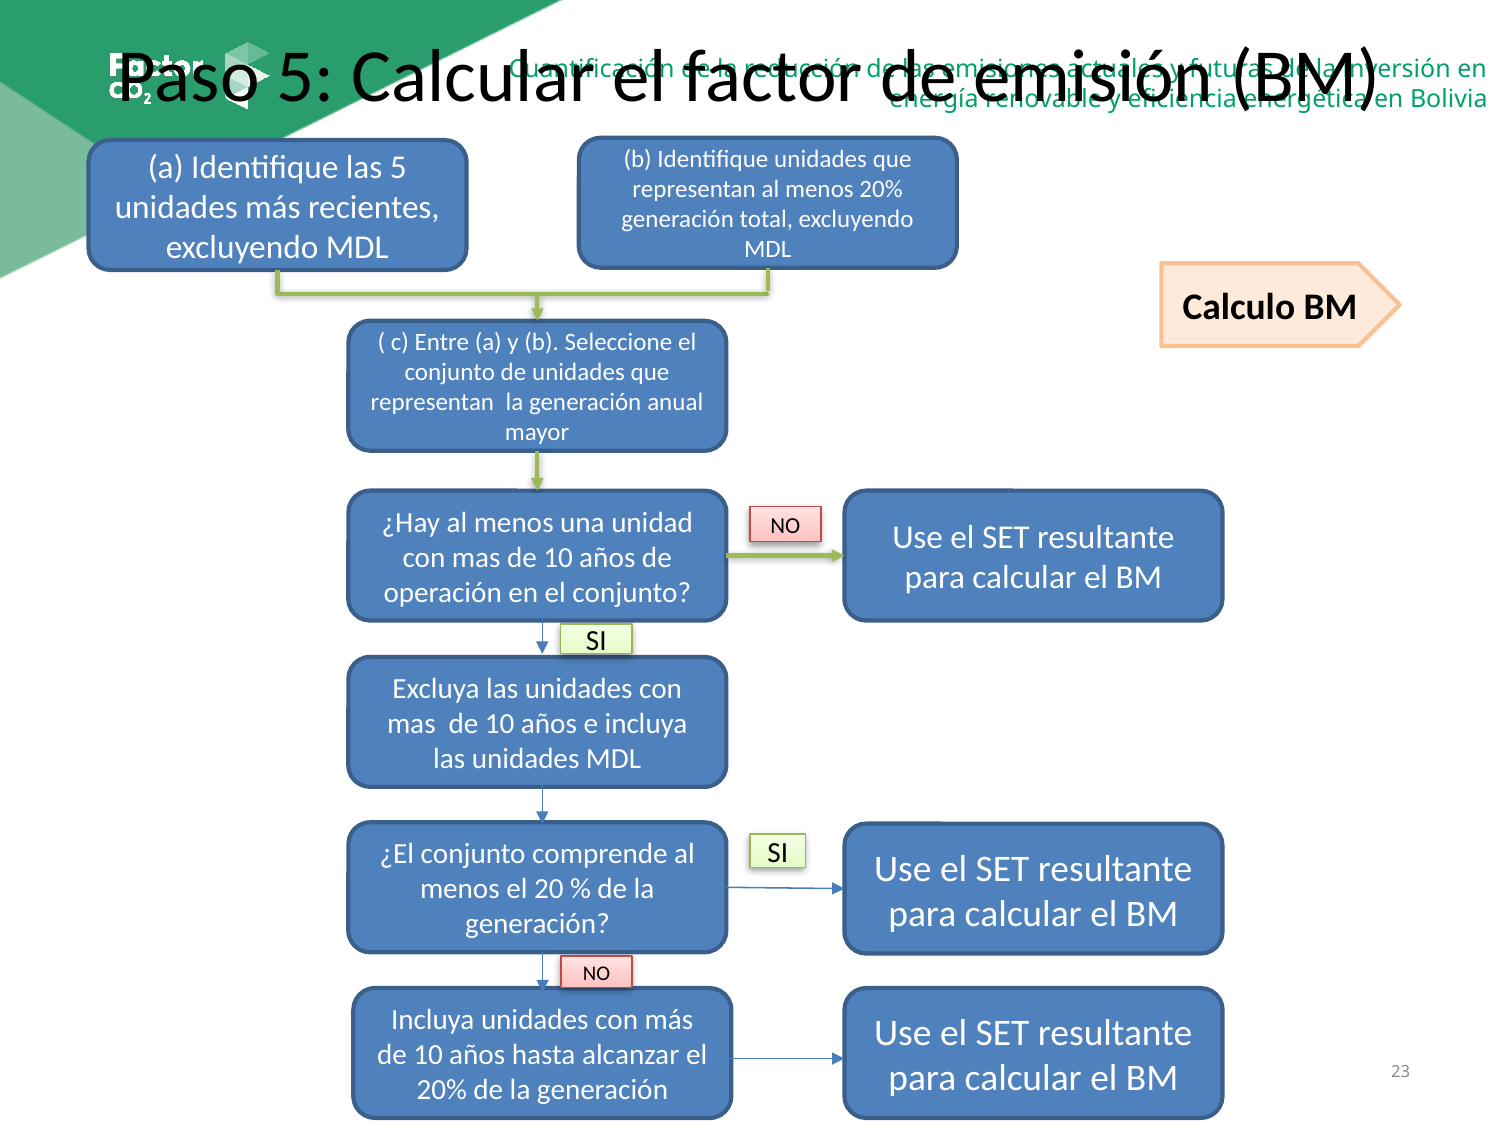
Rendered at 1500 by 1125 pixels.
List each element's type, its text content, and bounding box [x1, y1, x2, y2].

text_box Calculo BM [1159, 261, 1402, 349]
text_box NO [560, 955, 633, 988]
text_box ( c) Entre (a) y (b). Seleccione el conjunto de unidades que representan la generación anual mayor [539, 318, 729, 453]
text_box ¿Hay al menos una unidad con mas de 10 años de operación en el conjunto? [346, 488, 729, 623]
text_box SI [560, 623, 633, 654]
title Paso 5: Calcular el factor de emisión (BM) [75, 19, 1425, 124]
text_box (b) Identifique unidades que representan al menos 20% generación total, excluyendo MDL [576, 135, 959, 270]
text_box NO [749, 506, 822, 542]
text_box ¿El conjunto comprende al menos el 20 % de la generación? [346, 820, 729, 955]
text_box ( c) Entre (a) y (b). Seleccione el conjunto de unidades que representan la generación anual mayor [346, 318, 505, 453]
picture [0, 0, 1500, 1125]
text_box Excluya las unidades con mas de 10 años e incluya las unidades MDL [346, 654, 729, 789]
text_box SI [749, 833, 806, 868]
text_box Use el SET resultante para calcular el BM [842, 821, 1225, 956]
text_box Use el SET resultante para calcular el BM [842, 488, 1225, 623]
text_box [510, 36, 535, 528]
text_box Use el SET resultante para calcular el BM [842, 985, 1225, 1121]
slide_number 23 [1224, 1042, 1425, 1103]
text_box (a) Identifique las 5 unidades más recientes, excluyendo MDL [86, 137, 469, 273]
text_box Incluya unidades con más de 10 años hasta alcanzar el 20% de la generación [351, 985, 734, 1121]
